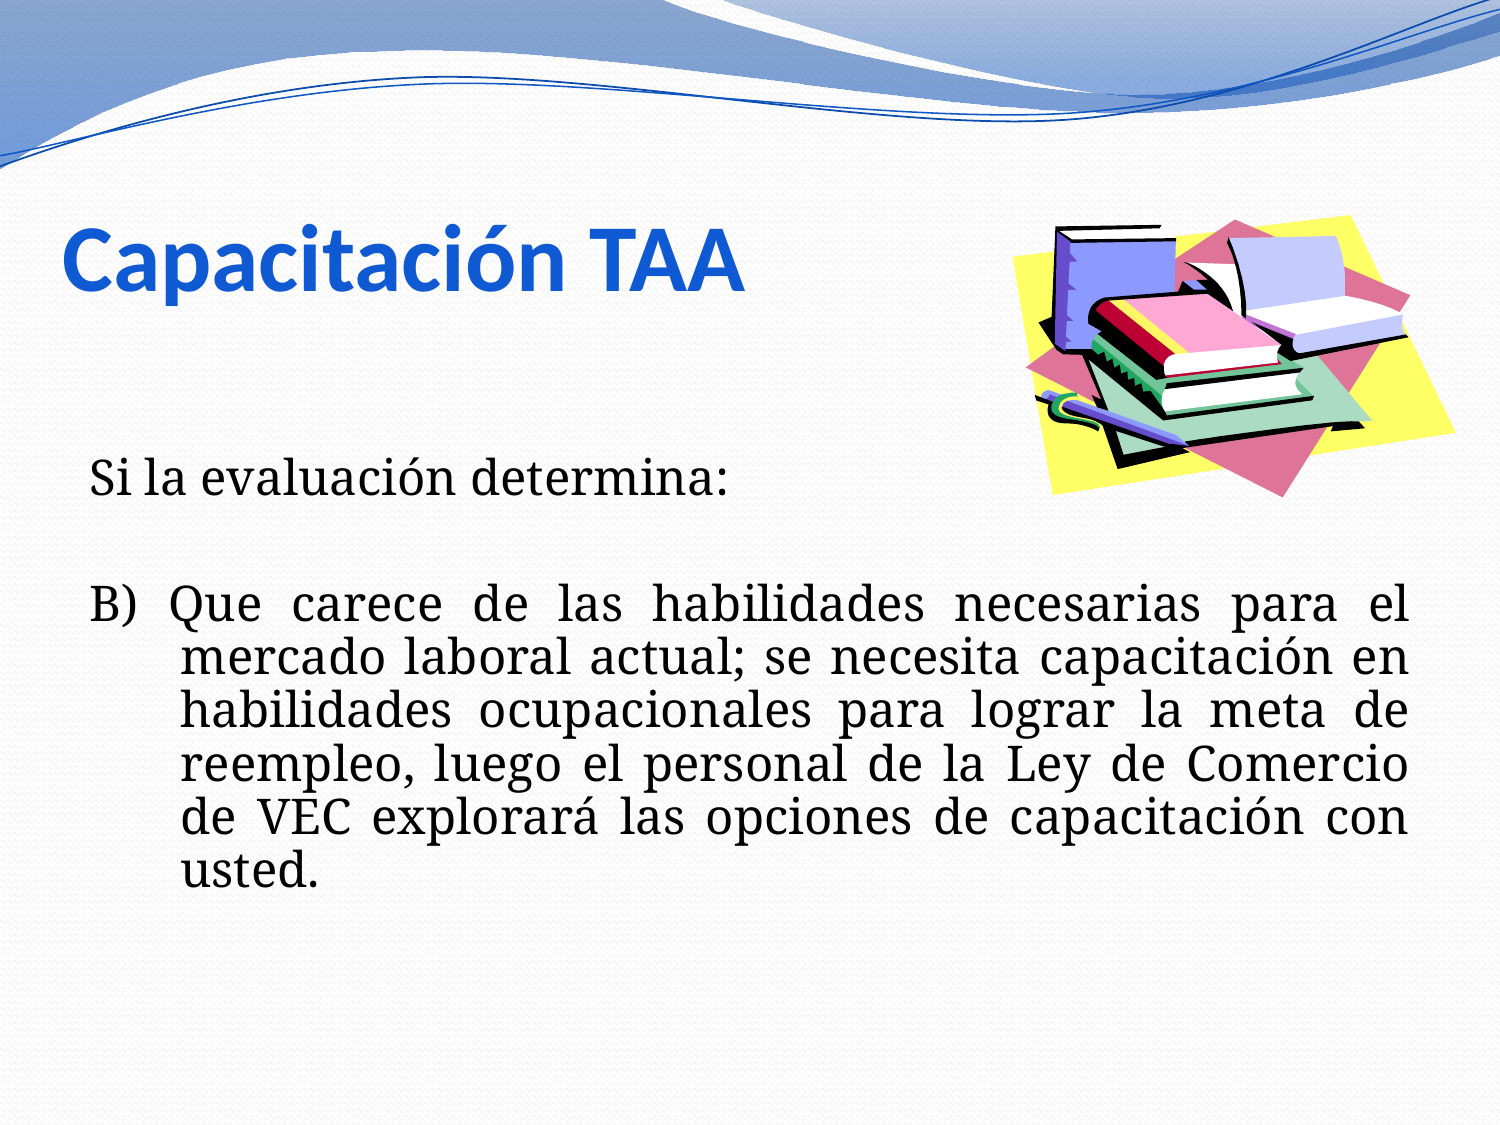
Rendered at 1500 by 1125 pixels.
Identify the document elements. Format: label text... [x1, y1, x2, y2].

list Si la evaluación determina: B) Que carece de las habilidades necesarias para el mercado laboral actual; se necesita capacitación en habilidades ocupacionales para lograr la meta de reempleo, luego el personal de la Ley de Comercio de VEC explorará las opciones de capacitación con usted. [75, 445, 1425, 913]
picture [1012, 212, 1460, 501]
title Capacitación TAA [62, 187, 1426, 311]
